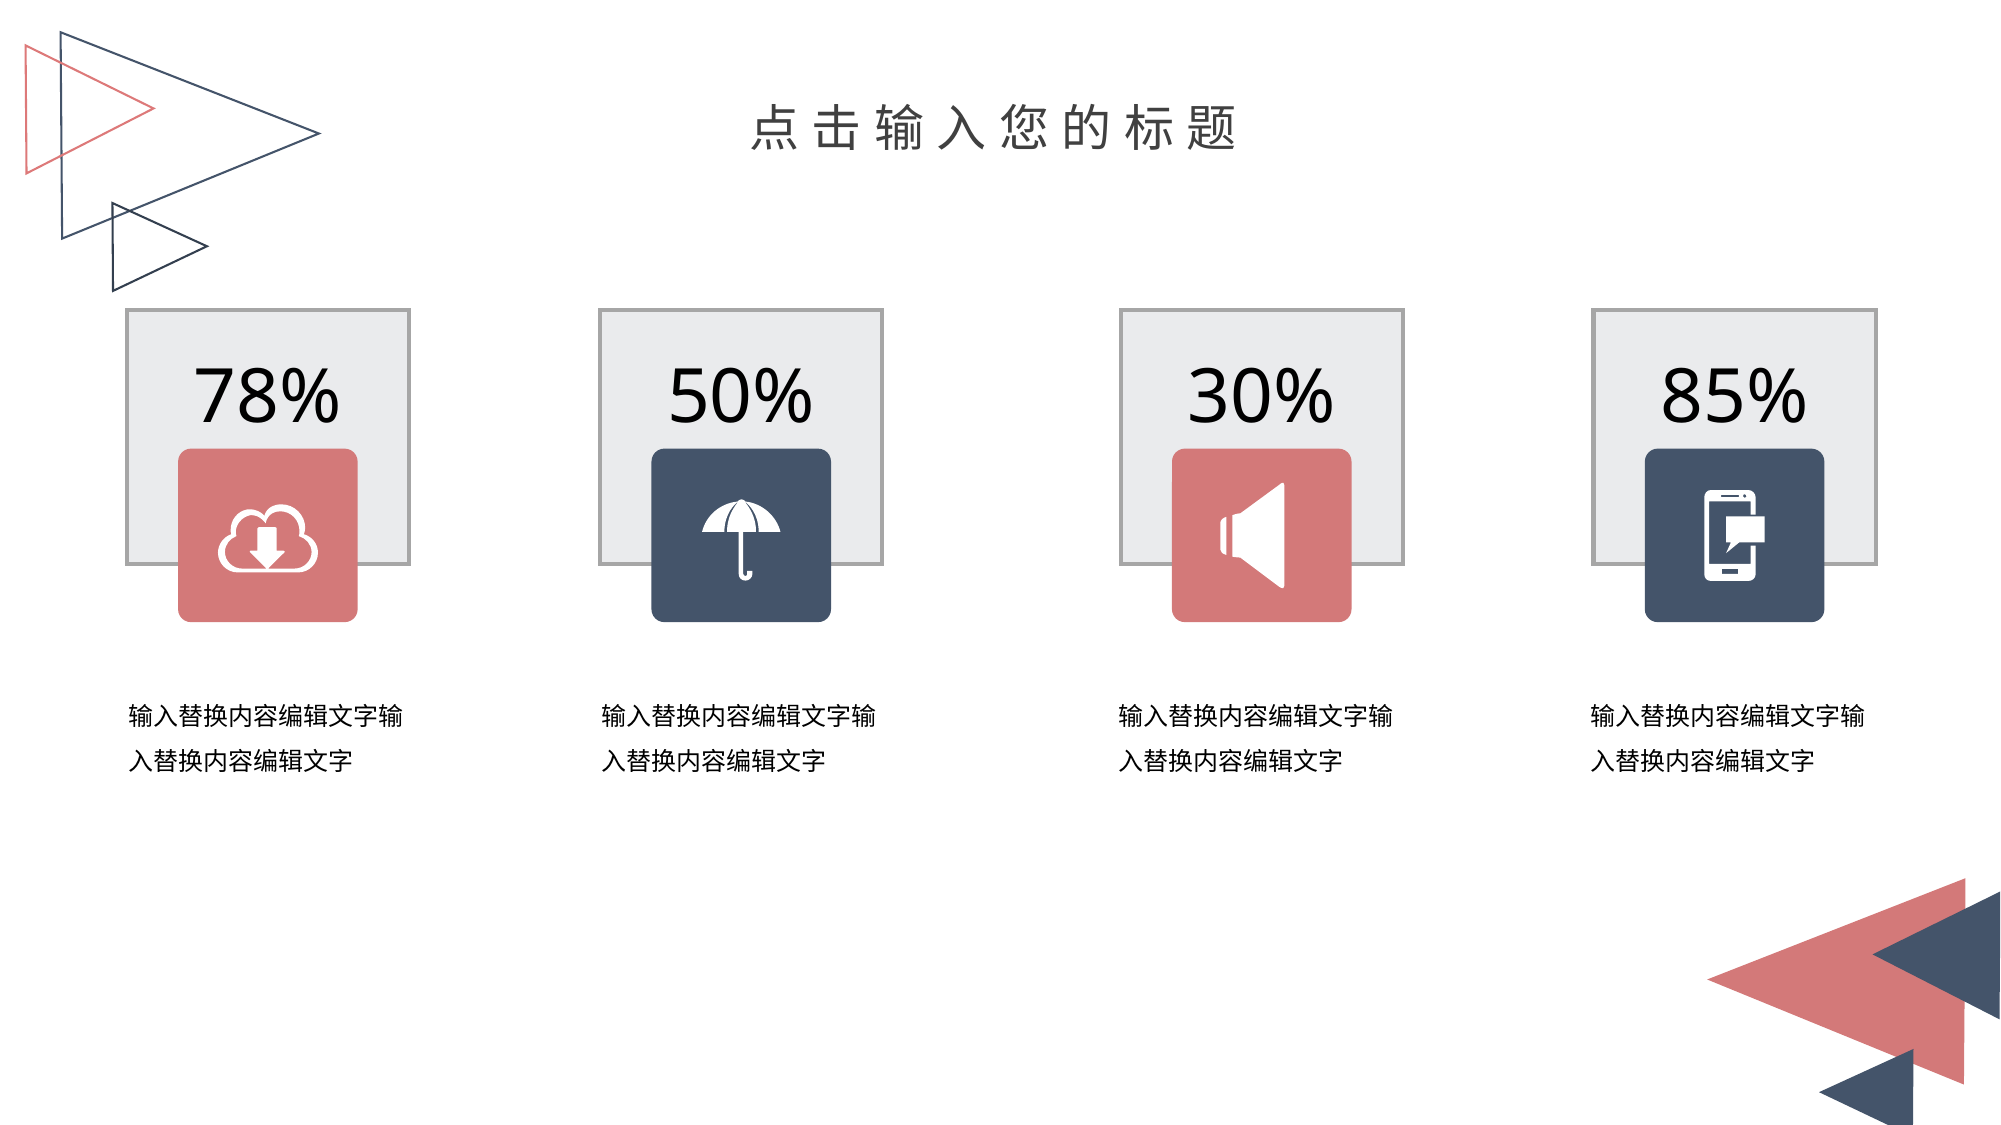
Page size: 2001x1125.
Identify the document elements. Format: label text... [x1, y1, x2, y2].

text_box [1643, 447, 1826, 624]
text_box 输入替换内容编辑文字输入替换内容编辑文字 [1575, 677, 1885, 783]
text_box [1220, 479, 1285, 592]
text_box 点击输入您的标题 [685, 96, 1301, 157]
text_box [1704, 490, 1765, 581]
text_box [177, 447, 359, 624]
text_box 输入替换内容编辑文字输入替换内容编辑文字 [113, 677, 423, 783]
text_box 输入替换内容编辑文字输入替换内容编辑文字 [586, 677, 896, 783]
text_box [650, 447, 833, 624]
text_box 50% [599, 309, 883, 565]
text_box 78% [126, 309, 410, 565]
text_box [1170, 447, 1353, 624]
text_box [217, 504, 318, 573]
text_box 85% [1593, 309, 1877, 565]
text_box 输入替换内容编辑文字输入替换内容编辑文字 [1103, 677, 1413, 783]
text_box [702, 499, 781, 581]
text_box 30% [1120, 309, 1404, 565]
